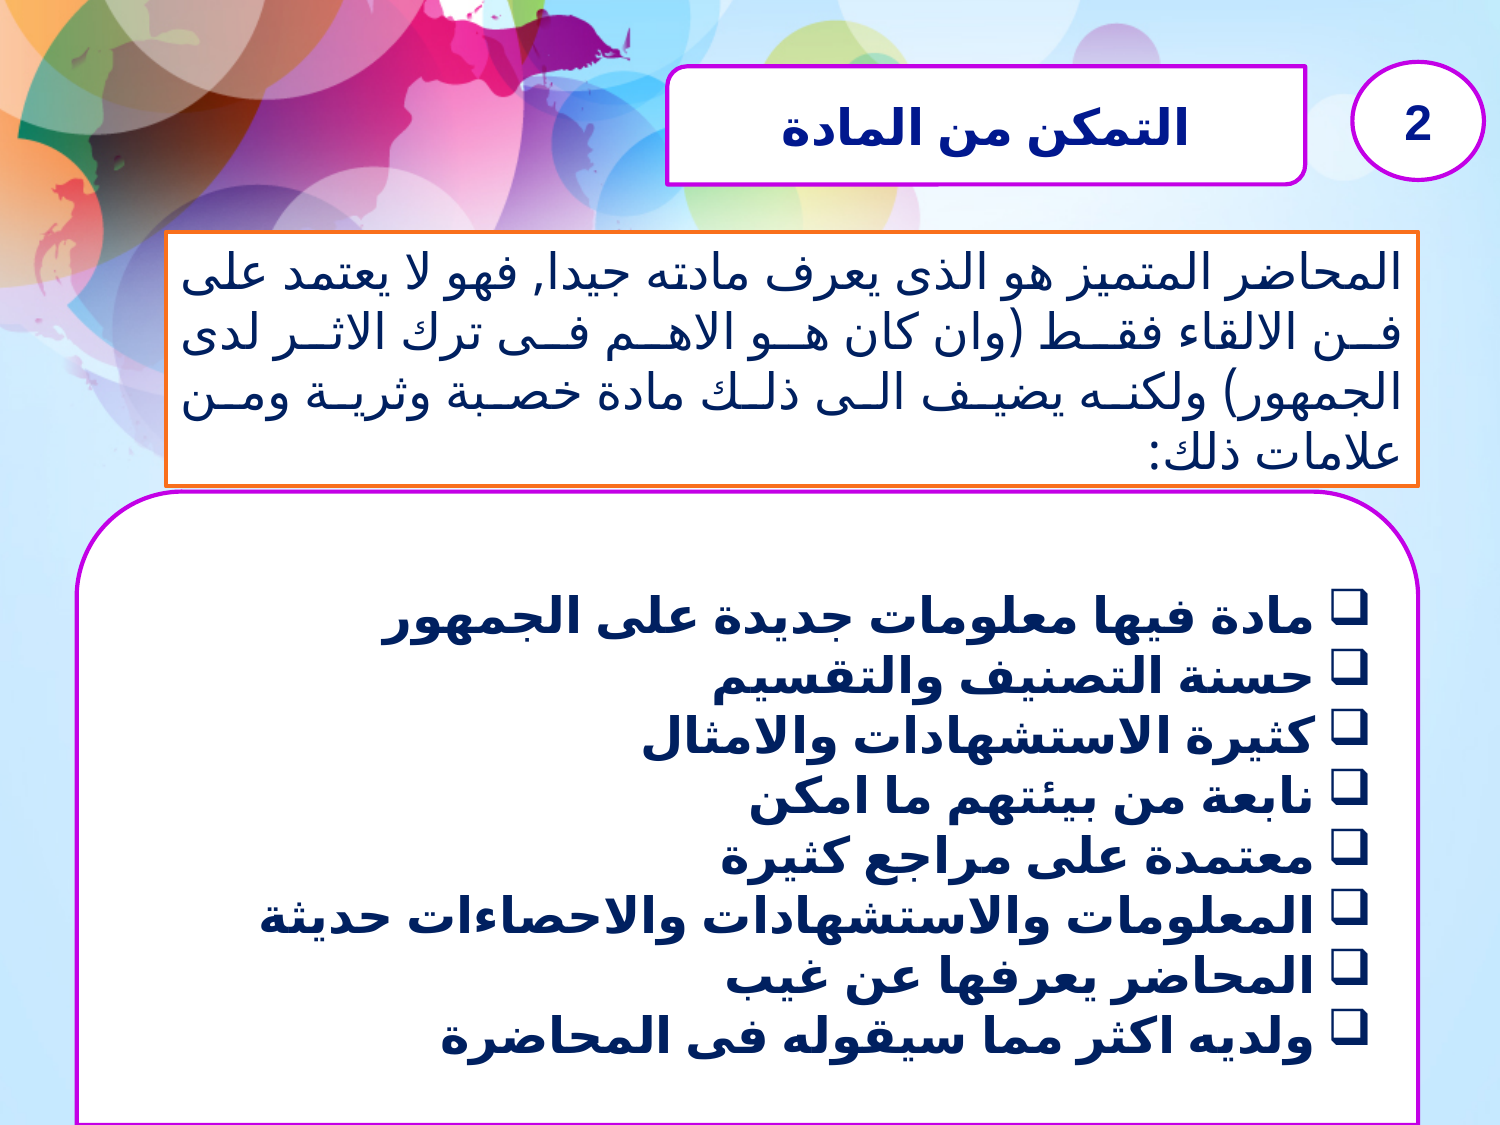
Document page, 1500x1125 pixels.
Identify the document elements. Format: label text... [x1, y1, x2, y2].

text_box مادة فيها معلومات جديدة على الجمهور حسنة التصنيف والتقسيم كثيرة الاستشهادات والامثال نابعة من بيئتهم ما امكن معتمدة على مراجع كثيرة المعلومات والاستشهادات والاحصاءات حديثة المحاضر يعرفها عن غيب ولديه اكثر مما سيقوله فى المحاضرة [74, 489, 1421, 1125]
picture [0, 0, 1500, 1125]
text_box التمكن من المادة [665, 64, 1308, 187]
text_box المحاضر المتميز هو الذى يعرف مادته جيدا, فهو لا يعتمد على فن الالقاء فقط (وان كان هو الاهم فى ترك الاثر لدى الجمهور) ولكنه يضيف الى ذلك مادة خصبة وثرية ومن علامات ذلك: [164, 230, 1420, 488]
text_box 2 [1350, 59, 1487, 183]
